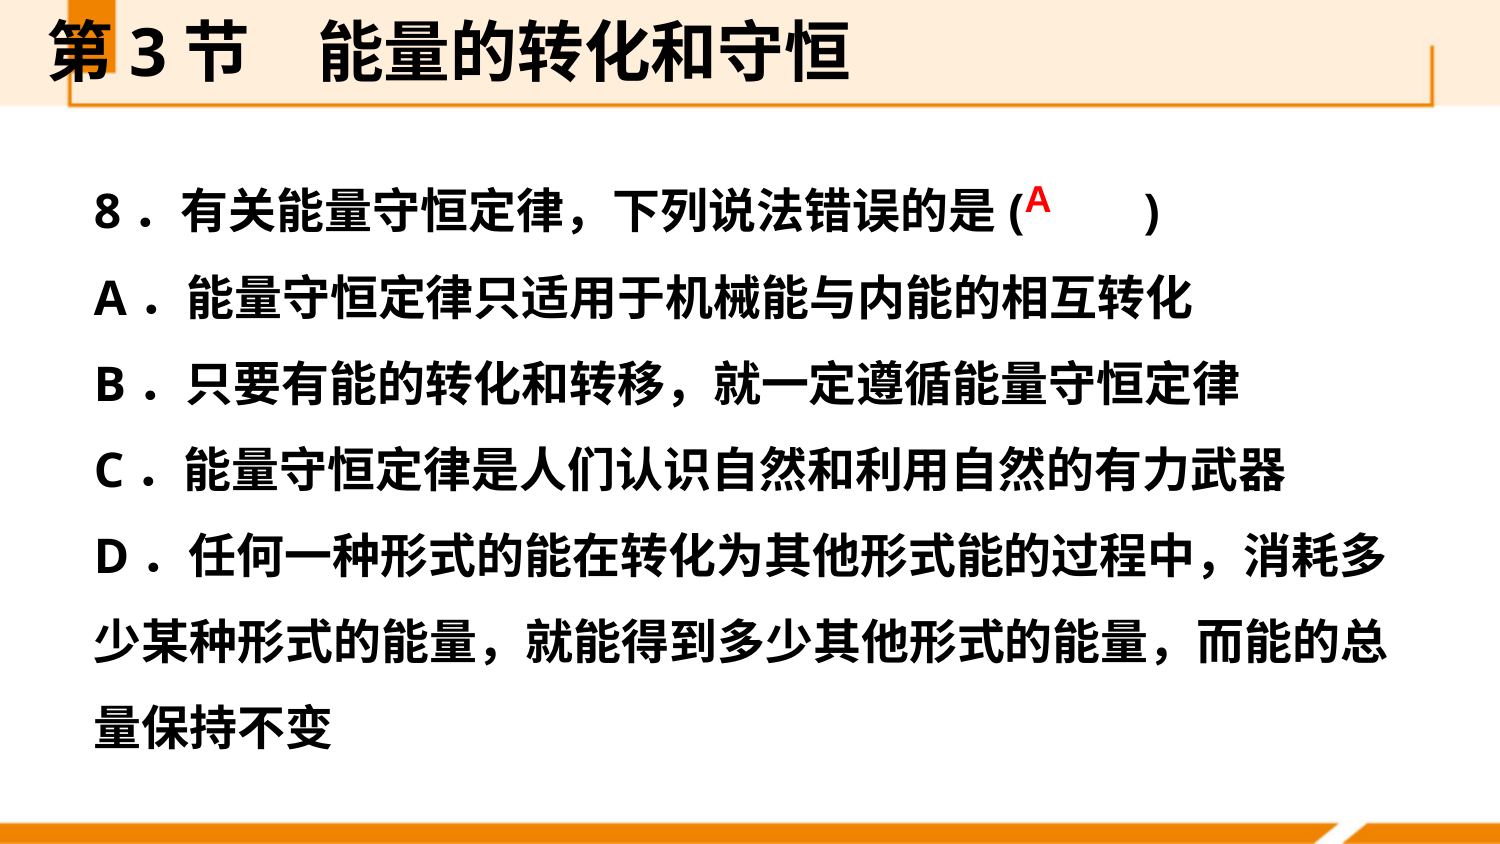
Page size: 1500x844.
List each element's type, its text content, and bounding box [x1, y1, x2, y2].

text_box 第3节 能量的转化和守恒 [35, 3, 863, 96]
picture [0, 0, 1500, 844]
text_box 8．有关能量守恒定律，下列说法错误的是( ) A．能量守恒定律只适用于机械能与内能的相互转化 B．只要有能的转化和转移，就一定遵循能量守恒定律 C．能量守恒定律是人们认识自然和利用自然的有力武器 D．任何一种形式的能在转化为其他形式能的过程中，消耗多少某种形式的能量，就能得到多少其他形式的能量，而能的总量保持不变 [82, 146, 1431, 761]
text_box A [1013, 169, 1063, 226]
